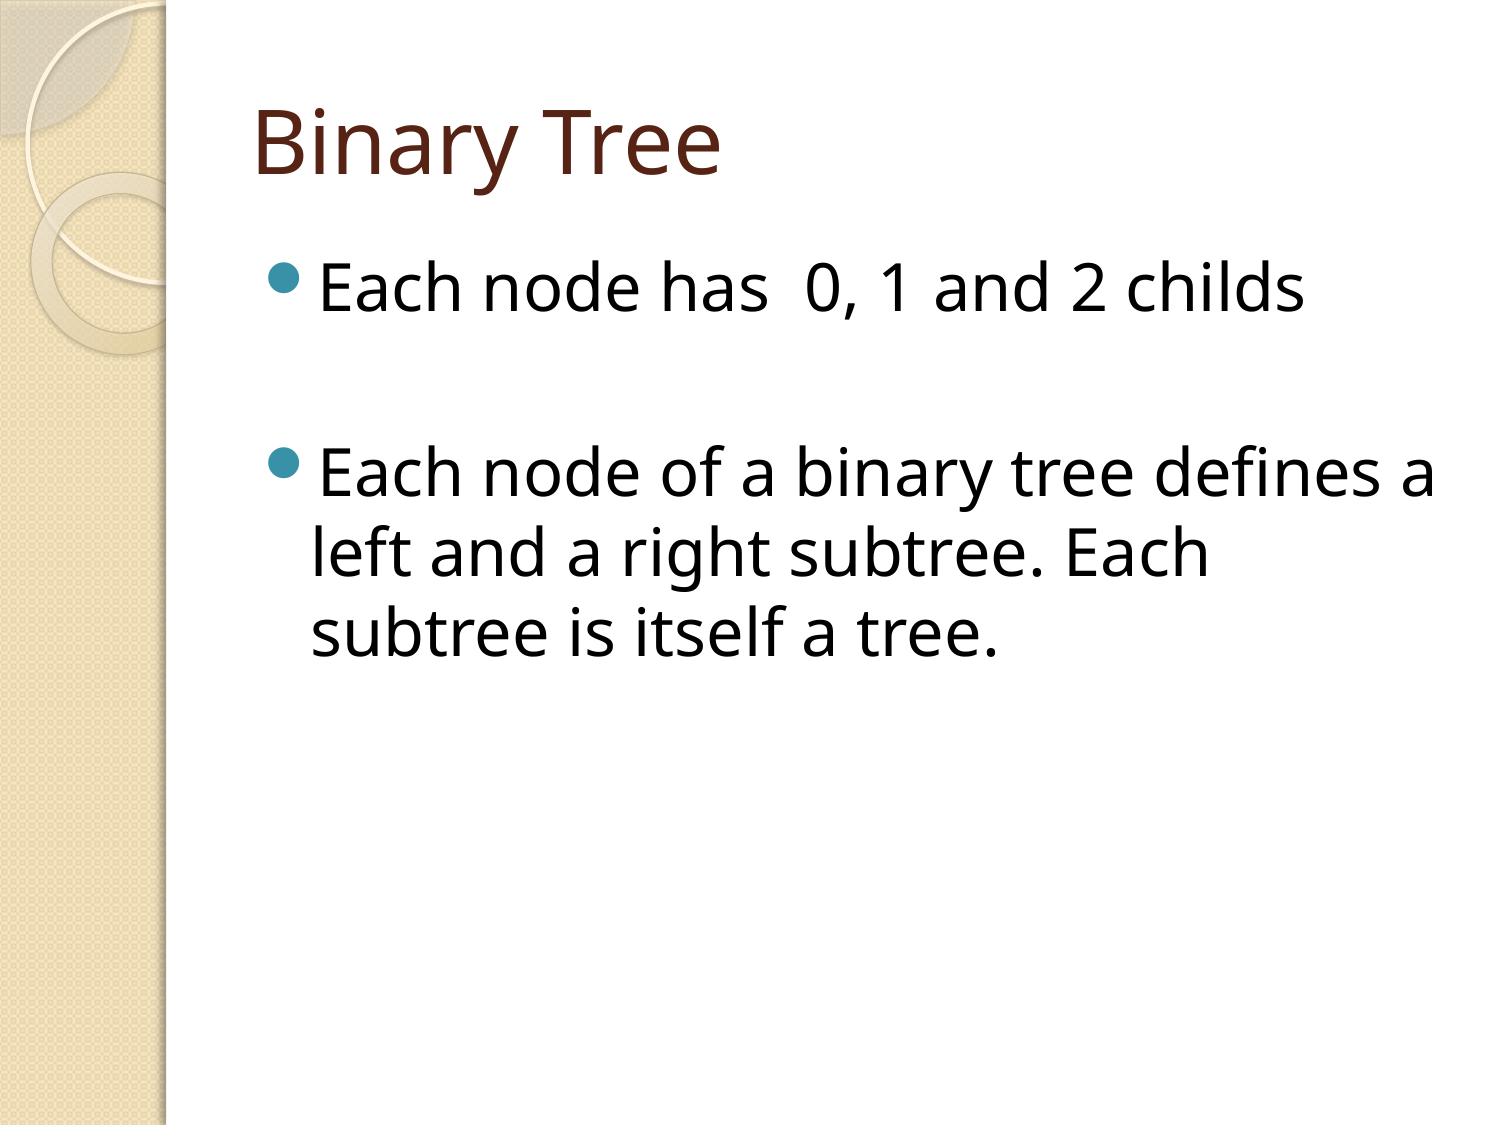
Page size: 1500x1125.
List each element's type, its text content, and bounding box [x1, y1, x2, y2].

title Binary Tree [235, 45, 1466, 233]
list Each node has 0, 1 and 2 childs Each node of a binary tree defines a left and a right subtree. Each subtree is itself a tree. [235, 237, 1466, 1026]
